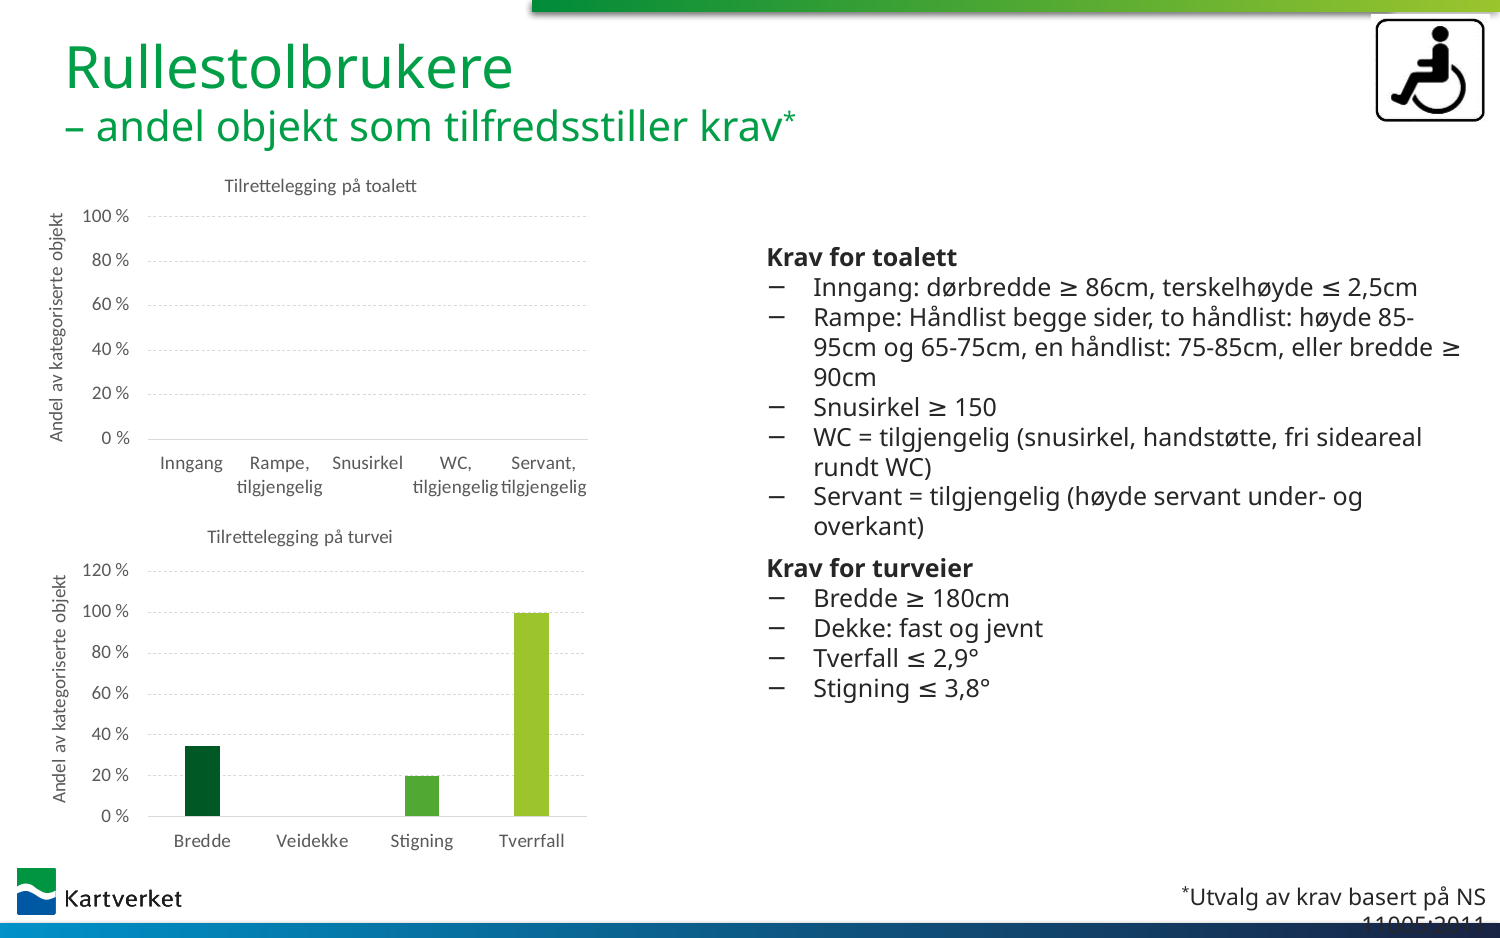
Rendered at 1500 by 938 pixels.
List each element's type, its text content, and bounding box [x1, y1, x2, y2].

picture [1371, 13, 1491, 127]
picture [41, 520, 598, 859]
text_box *Utvalg av krav basert på NS 11005:2011 [1068, 873, 1500, 938]
picture [41, 166, 599, 505]
text_box Krav for turveier Bredde ≥ 180cm Dekke: fast og jevnt Tverfall ≤ 2,9° Stigning ≤ 3,8° [751, 545, 1483, 710]
text_box Krav for toalett Inngang: dørbredde ≥ 86cm, terskelhøyde ≤ 2,5cm Rampe: Håndlist begge sider, to håndlist: høyde 85-95cm og 65-75cm, en håndlist: 75-85cm, eller bredde ≥ 90cm Snusirkel ≥ 150 WC = tilgjengelig (snusirkel, handstøtte, fri sideareal rundt WC) Servant = tilgjengelig (høyde servant under- og overkant) [751, 234, 1483, 545]
text_box Rullestolbrukere – andel objekt som tilfredsstiller krav* [49, 14, 1431, 158]
